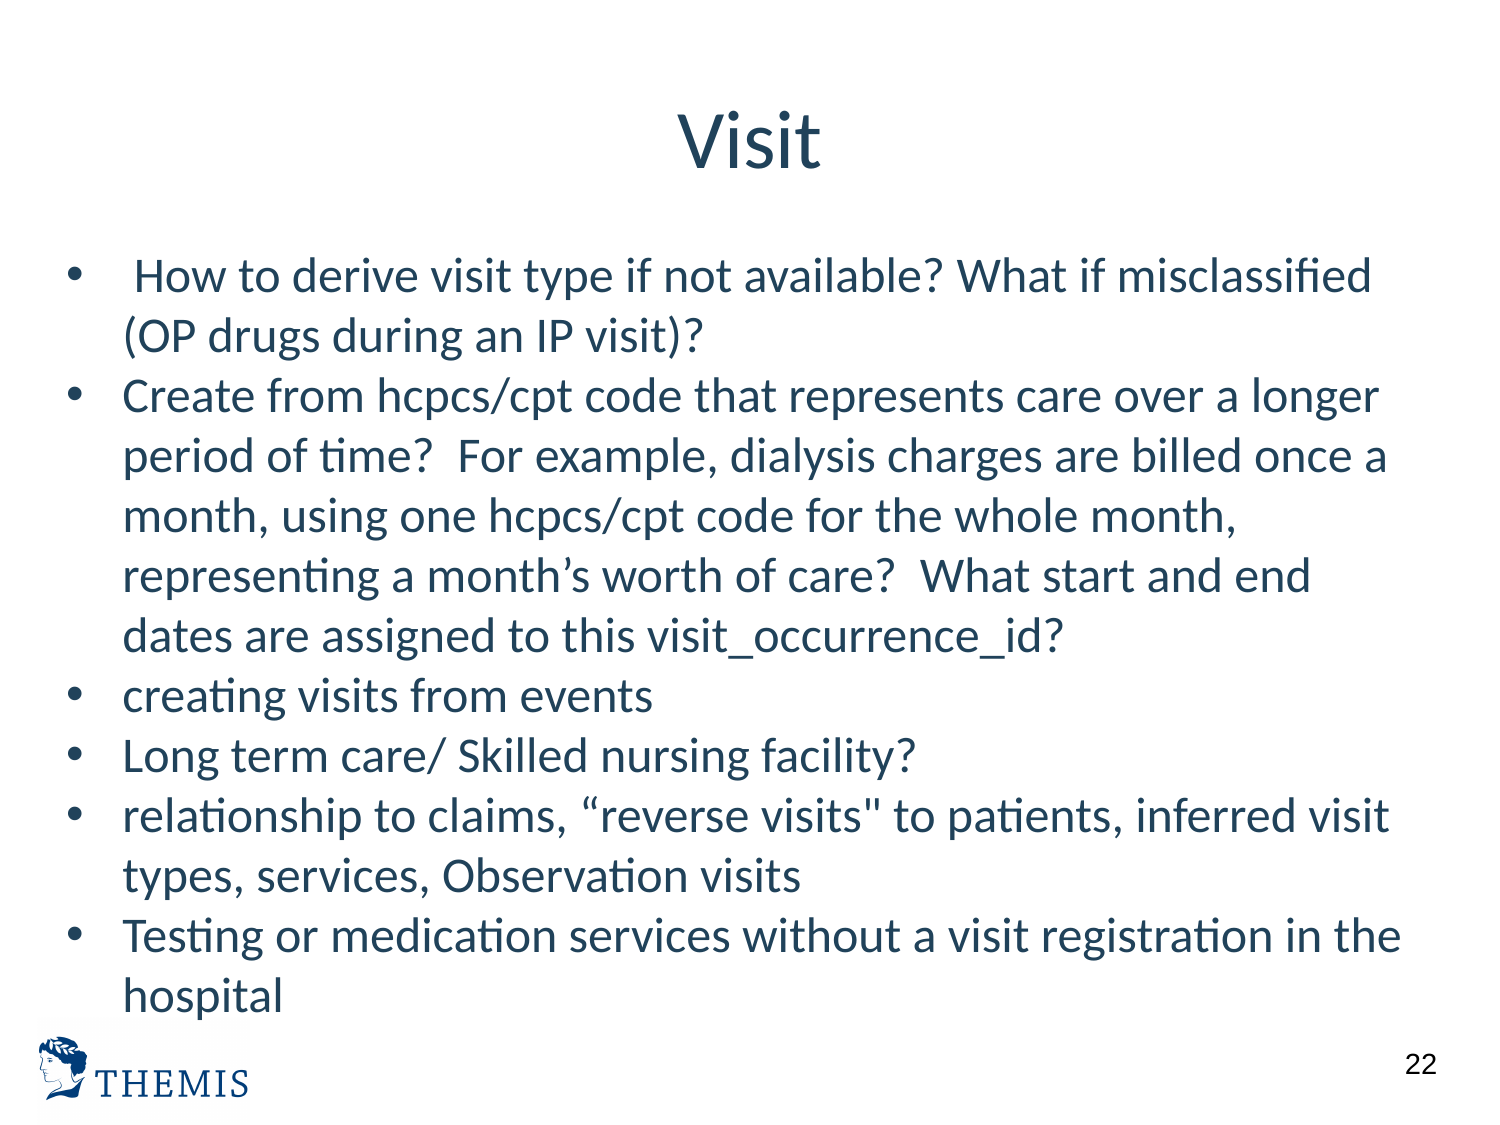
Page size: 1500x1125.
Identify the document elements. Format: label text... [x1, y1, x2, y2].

slide_number 22 [1389, 1019, 1480, 1106]
list How to derive visit type if not available? What if misclassified (OP drugs during an IP visit)? Create from hcpcs/cpt code that represents care over a longer period of time? For example, dialysis charges are billed once a month, using one hcpcs/cpt code for the whole month, representing a month’s worth of care? What start and end dates are assigned to this visit_occurrence_id? creating visits from events Long term care/ Skilled nursing facility? relationship to claims, “reverse visits" to patients, inferred visit types, services, Observation visits Testing or medication services without a visit registration in the hospital [51, 227, 1449, 975]
title Visit [51, 72, 1449, 199]
picture [37, 1017, 250, 1125]
